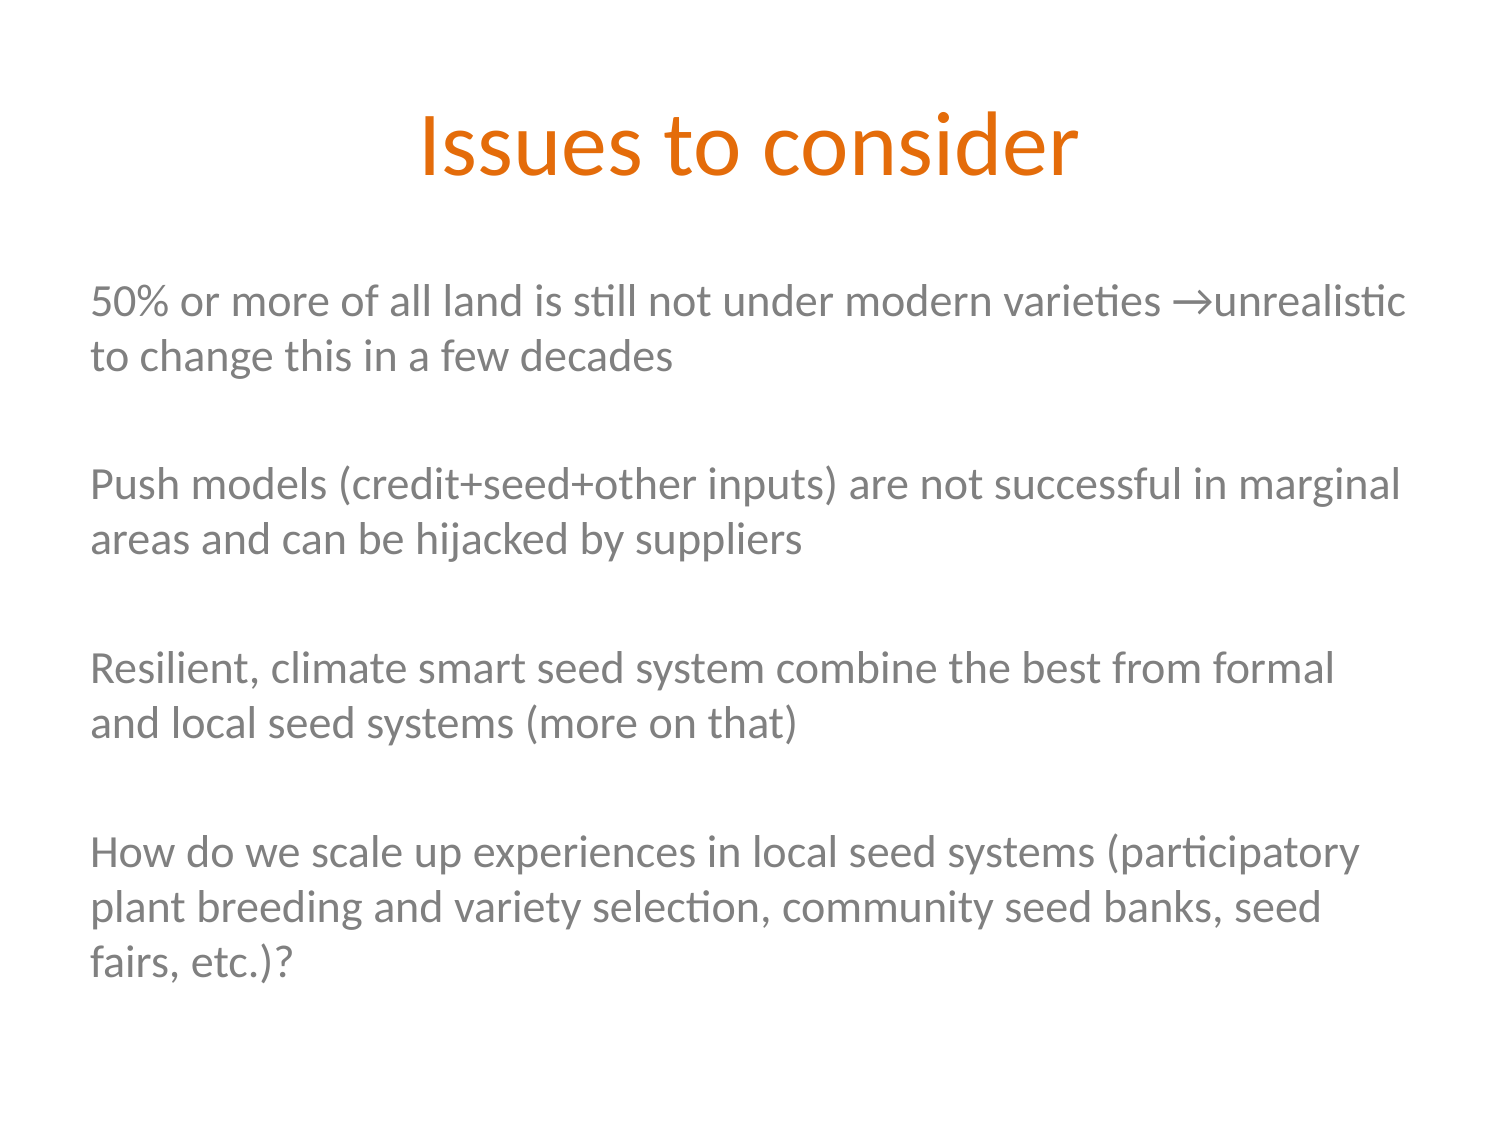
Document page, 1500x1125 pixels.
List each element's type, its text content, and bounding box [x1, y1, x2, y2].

list 50% or more of all land is still not under modern varieties →unrealistic to change this in a few decades Push models (credit+seed+other inputs) are not successful in marginal areas and can be hijacked by suppliers Resilient, climate smart seed system combine the best from formal and local seed systems (more on that) How do we scale up experiences in local seed systems (participatory plant breeding and variety selection, community seed banks, seed fairs, etc.)? [75, 262, 1425, 1005]
title Issues to consider [75, 45, 1425, 233]
